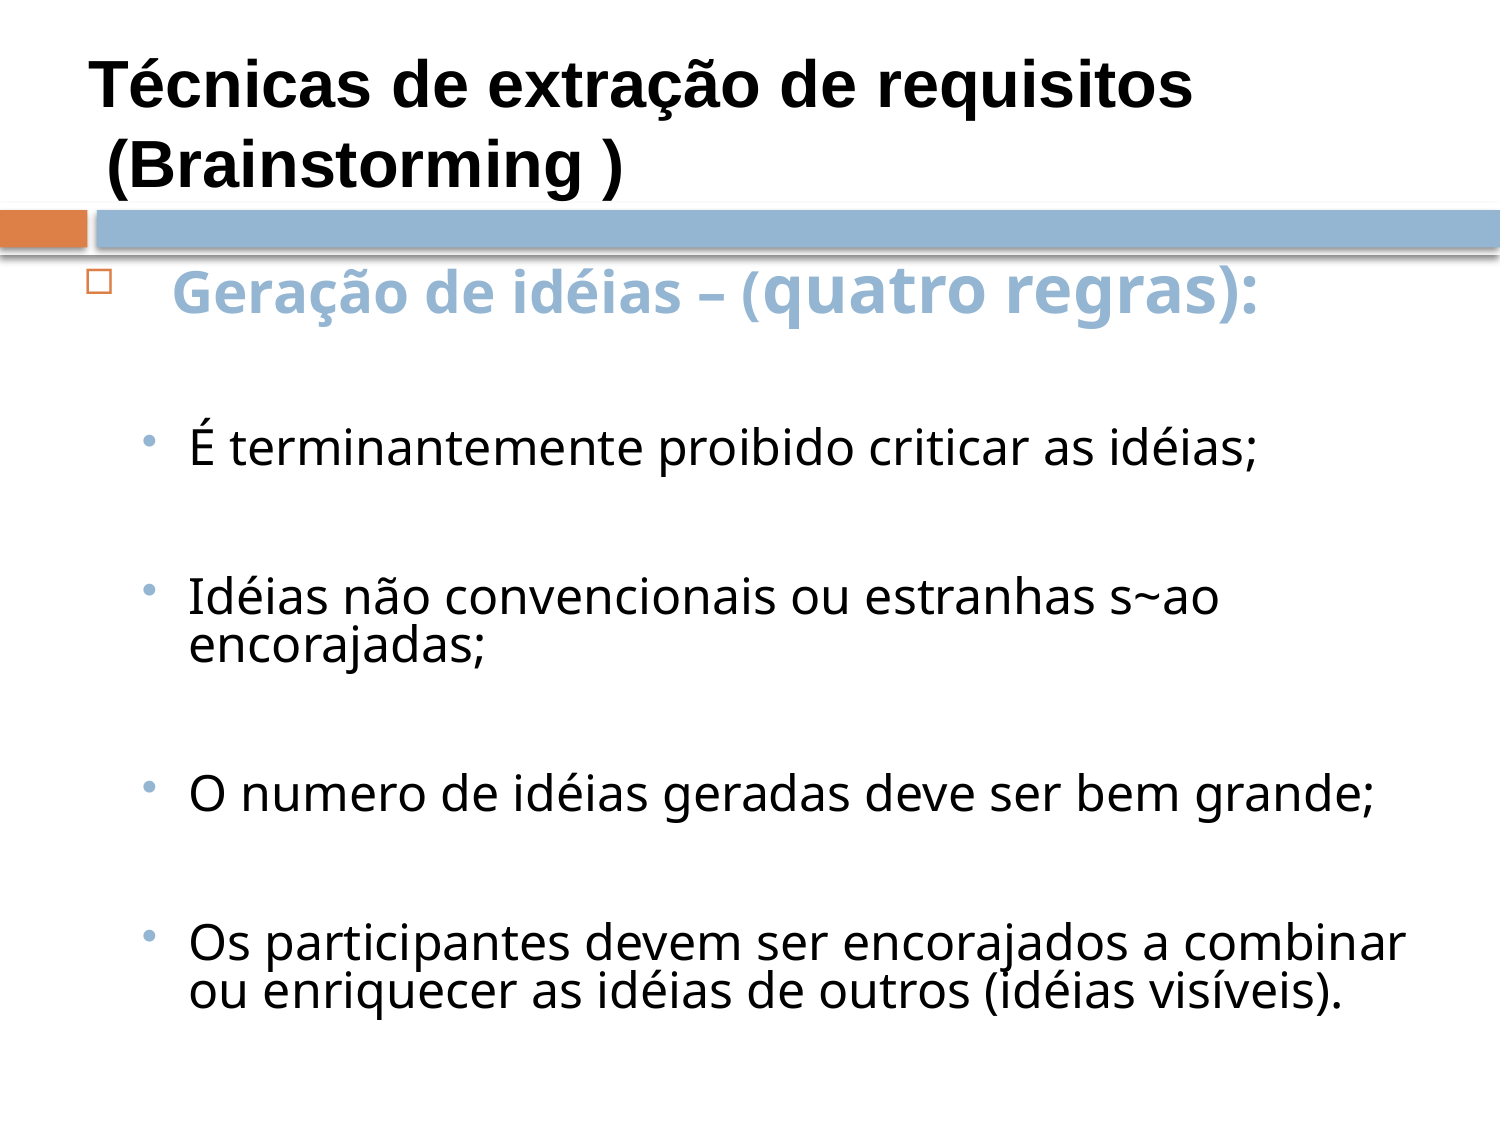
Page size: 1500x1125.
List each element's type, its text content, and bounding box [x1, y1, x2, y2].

text_box Técnicas de extração de requisitos (Brainstorming ) [73, 81, 1349, 208]
list Geração de idéias – (quatro regras): É terminantemente proibido criticar as idéias; Idéias não convencionais ou estranhas s~ao encorajadas; O numero de idéias geradas deve ser bem grande; Os participantes devem ser encorajados a combinar ou enriquecer as idéias de outros (idéias visíveis). [69, 255, 1438, 1035]
